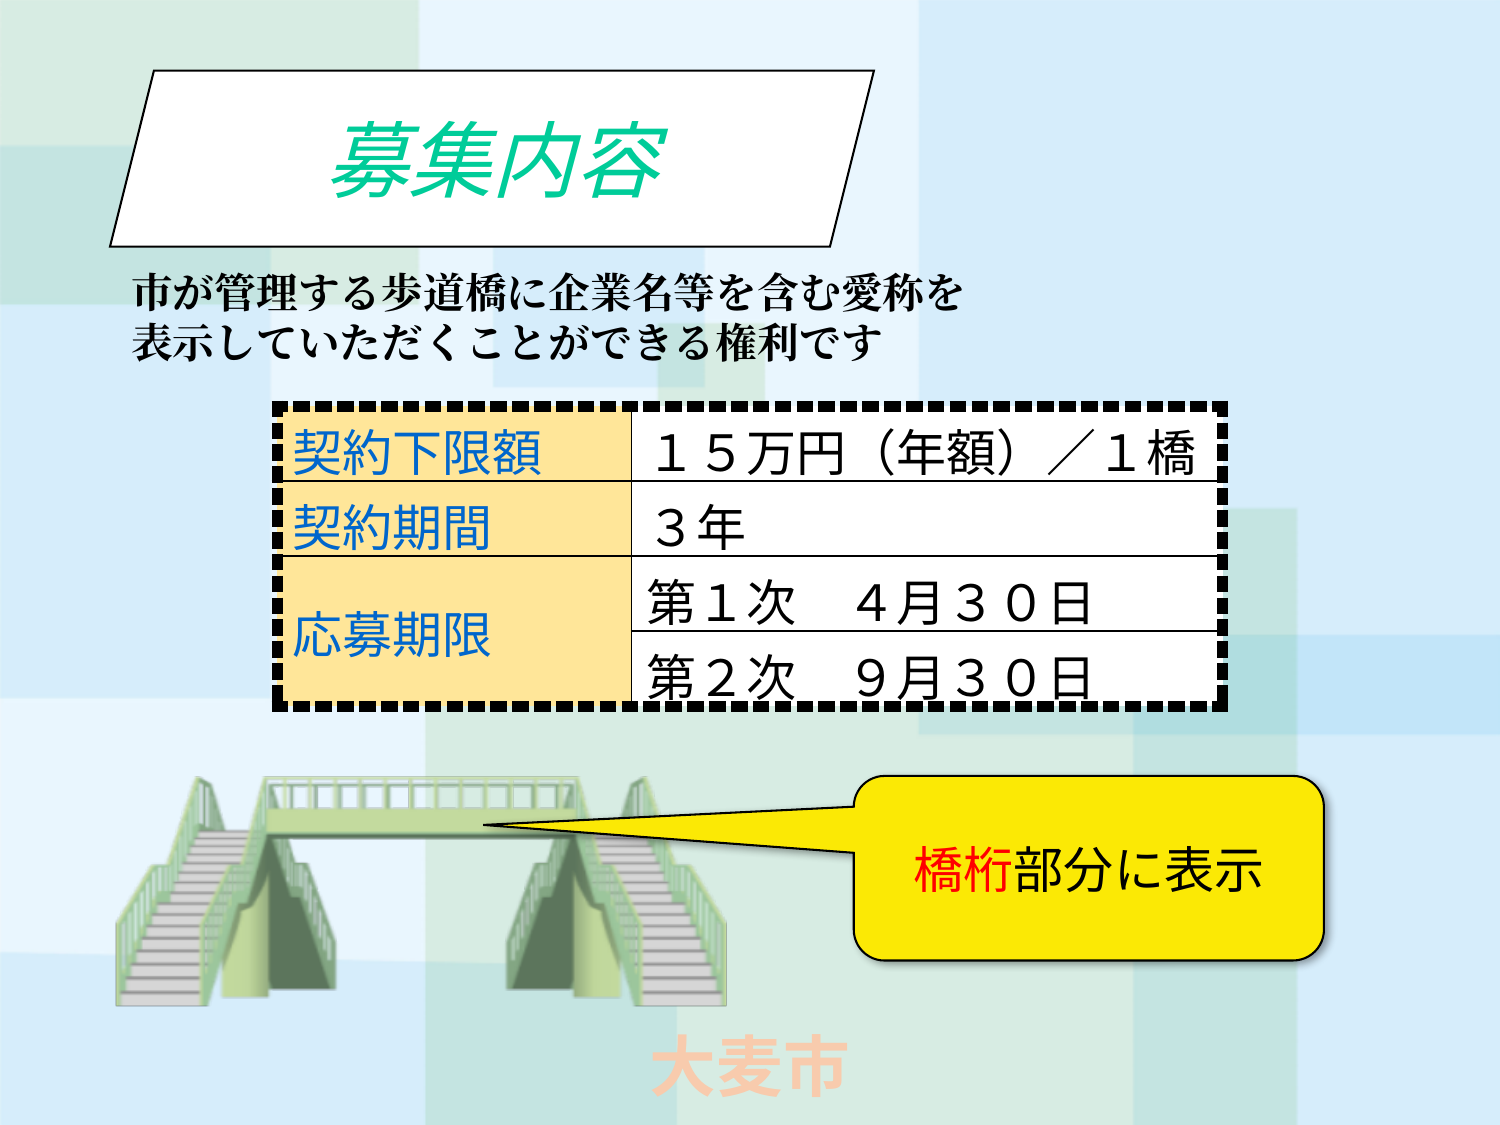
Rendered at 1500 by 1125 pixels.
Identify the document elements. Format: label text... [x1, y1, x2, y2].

table_cell ３年 [632, 482, 1223, 555]
table_cell 第２次 ９月３０日 [632, 632, 1223, 706]
text_box 橋桁部分に表示 [736, 774, 1325, 962]
table_header 契約下限額 [277, 406, 631, 480]
table_cell 応募期限 [277, 557, 631, 706]
text_box 募集内容 [108, 69, 876, 248]
table_cell 契約期間 [277, 482, 631, 555]
text_box 市が管理する歩道橋に企業名等を含む愛称を 表示していただくことができる権利です [116, 259, 981, 375]
picture [0, 0, 1500, 1125]
table_header １５万円（年額）／１橋 [632, 406, 1223, 480]
table_cell 第１次 ４月３０日 [632, 557, 1223, 630]
